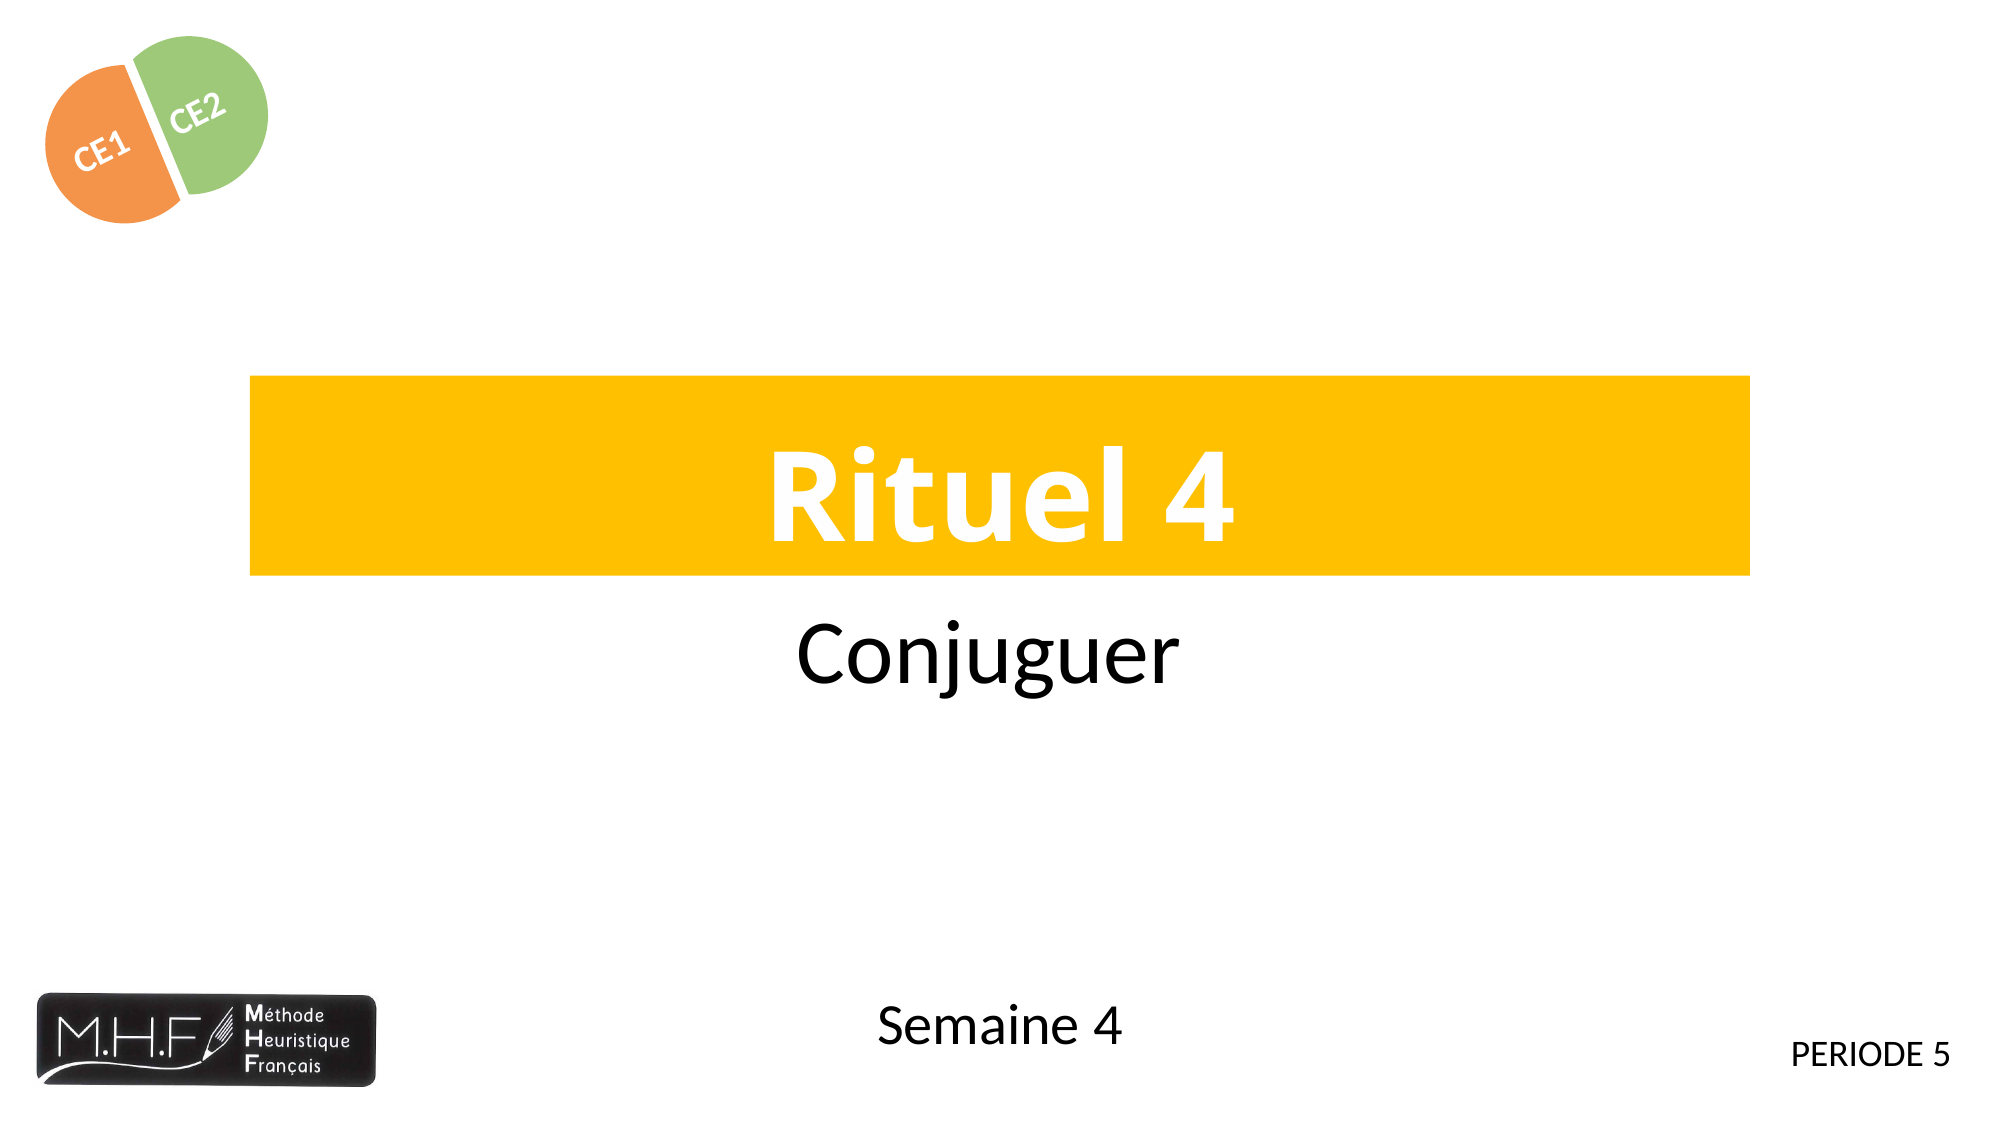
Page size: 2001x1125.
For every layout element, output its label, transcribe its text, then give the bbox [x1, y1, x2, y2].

title Rituel 4 [249, 375, 1750, 576]
picture [33, 990, 379, 1089]
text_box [45, 35, 269, 224]
text_box PERIODE 5 [1750, 1021, 1967, 1082]
text_box Semaine 4 [249, 987, 1750, 1118]
subtitle Conjuguer [249, 597, 1750, 869]
